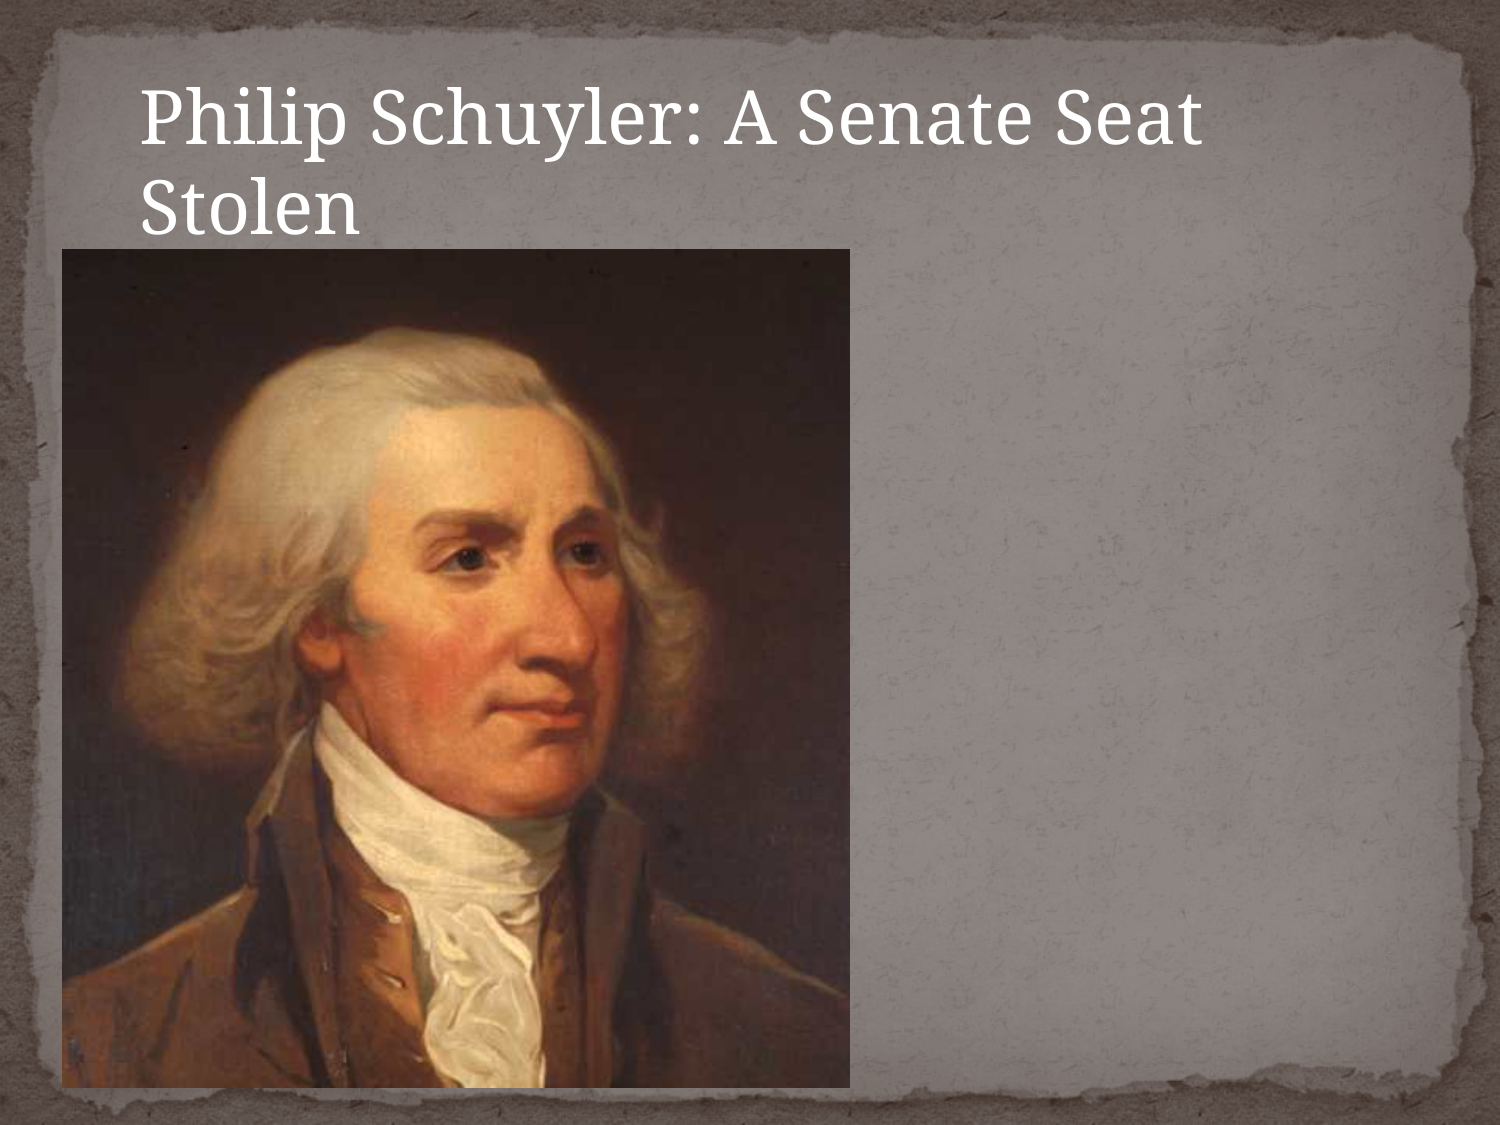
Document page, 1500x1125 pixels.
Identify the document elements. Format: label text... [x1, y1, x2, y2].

text_box Philip Schuyler: A Senate Seat Stolen [125, 62, 1350, 258]
picture [62, 249, 850, 1088]
